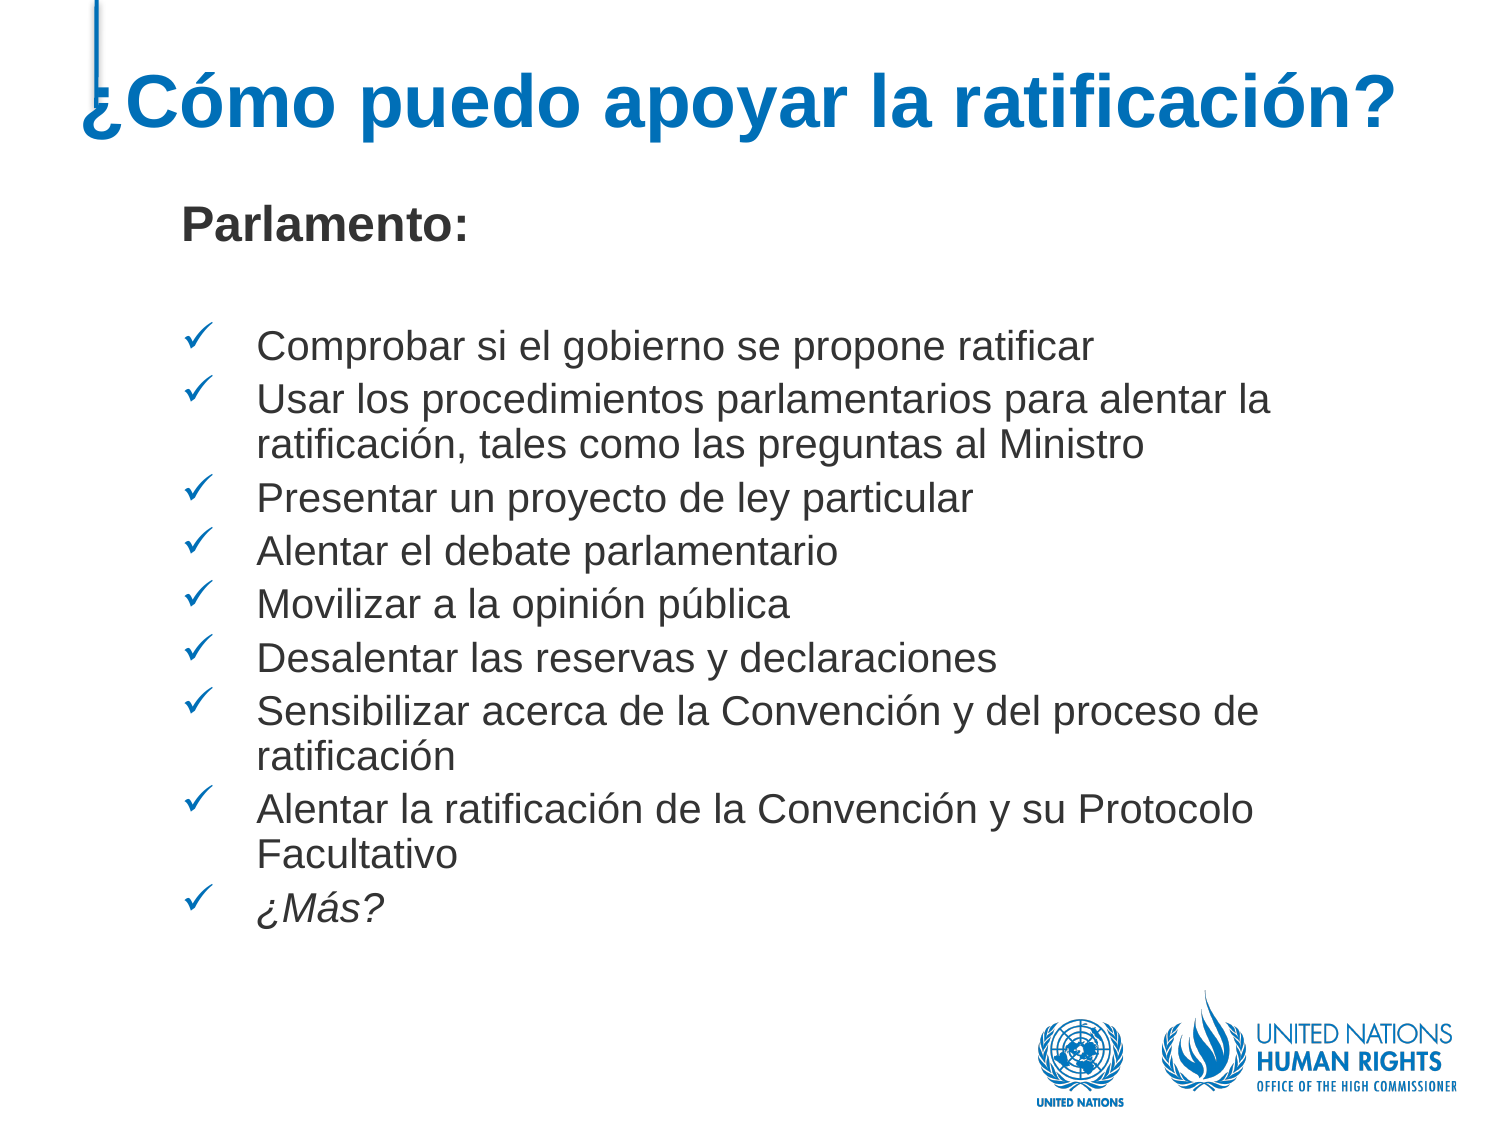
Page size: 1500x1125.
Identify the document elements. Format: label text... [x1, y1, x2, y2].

text_box Parlamento: Comprobar si el gobierno se propone ratificar Usar los procedimientos parlamentarios para alentar la ratificación, tales como las preguntas al Ministro Presentar un proyecto de ley particular Alentar el debate parlamentario Movilizar a la opinión pública Desalentar las reservas y declaraciones Sensibilizar acerca de la Convención y del proceso de ratificación Alentar la ratificación de la Convención y su Protocolo Facultativo ¿Más? [166, 191, 1437, 956]
picture [1037, 990, 1457, 1107]
title ¿Cómo puedo apoyar la ratificación? [42, 45, 1437, 224]
